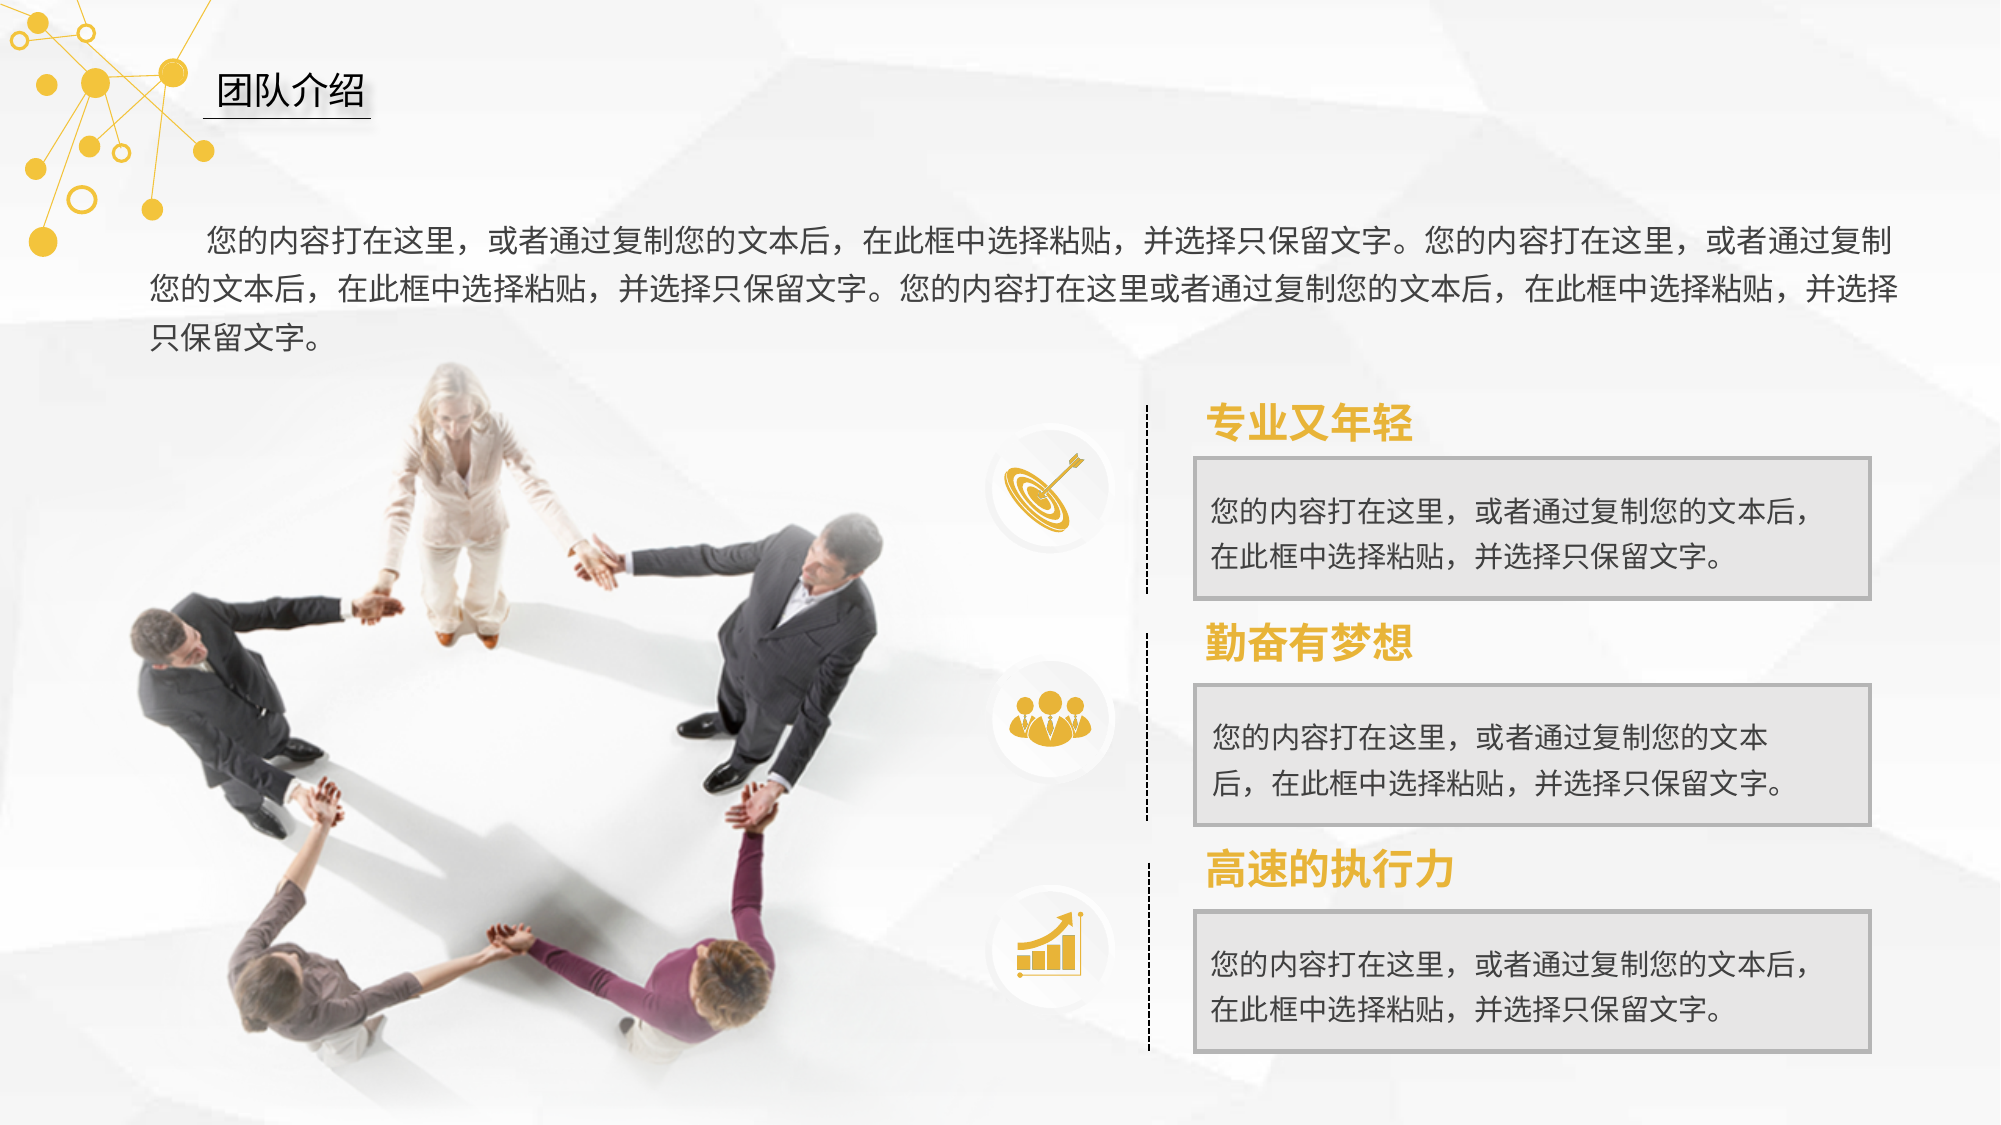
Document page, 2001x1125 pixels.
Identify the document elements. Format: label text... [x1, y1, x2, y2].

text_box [985, 884, 1116, 1015]
text_box 高速的执行力 [1194, 837, 1468, 899]
text_box 团队介绍 [216, 59, 382, 120]
text_box 勤奋有梦想 [1194, 611, 1426, 673]
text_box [1195, 684, 1870, 826]
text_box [985, 423, 1116, 554]
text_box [1195, 458, 1870, 599]
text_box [985, 654, 1116, 784]
text_box 您的内容打在这里，或者通过复制您的文本后，在此框中选择粘贴，并选择只保留文字。您的内容打在这里，或者通过复制您的文本后，在此框中选择粘贴，并选择只保留文字。您的内容打在这里或者通过复制您的文本后，在此框中选择粘贴，并选择只保留文字。 [134, 202, 1921, 363]
picture [0, 0, 2001, 1125]
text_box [1195, 911, 1870, 1052]
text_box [0, 0, 216, 256]
text_box 专业又年轻 [1194, 390, 1426, 453]
